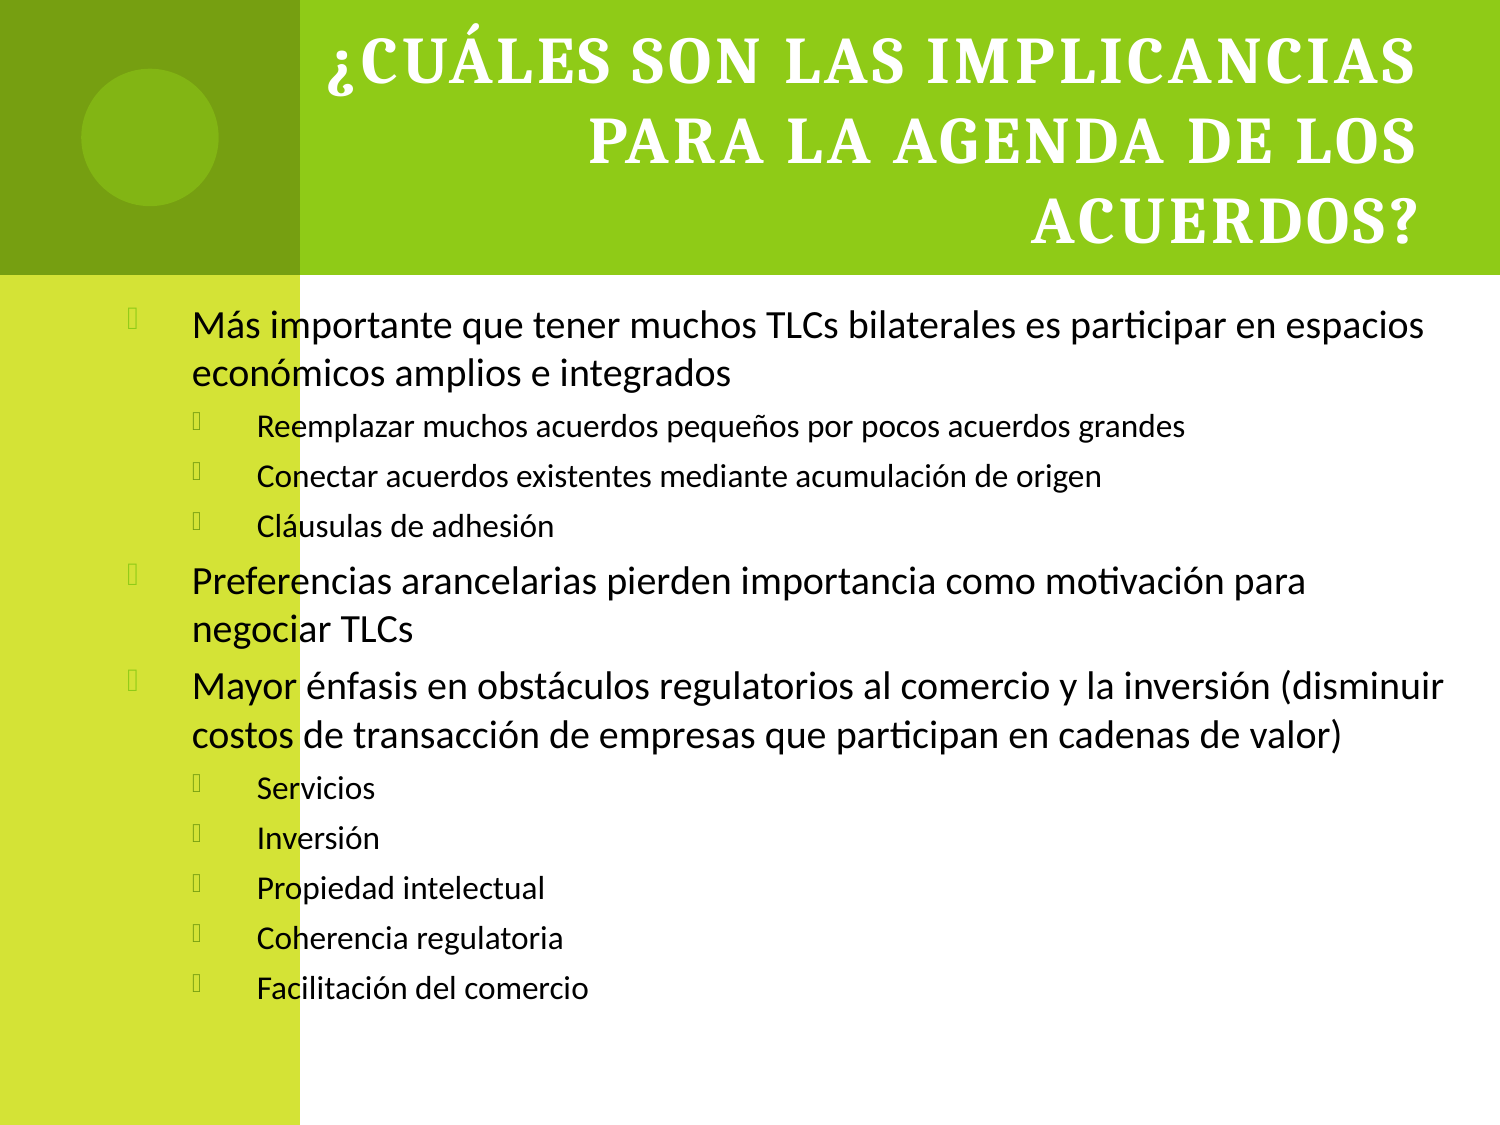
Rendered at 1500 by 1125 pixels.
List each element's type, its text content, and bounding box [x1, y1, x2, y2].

list Más importante que tener muchos TLCs bilaterales es participar en espacios económicos amplios e integrados Reemplazar muchos acuerdos pequeños por pocos acuerdos grandes Conectar acuerdos existentes mediante acumulación de origen Cláusulas de adhesión Preferencias arancelarias pierden importancia como motivación para negociar TLCs Mayor énfasis en obstáculos regulatorios al comercio y la inversión (disminuir costos de transacción de empresas que participan en cadenas de valor) Servicios Inversión Propiedad intelectual Coherencia regulatoria Facilitación del comercio [112, 290, 1471, 1071]
title ¿Cuáles son las implicancias para la agenda de los acuerdos? [301, 30, 1436, 244]
